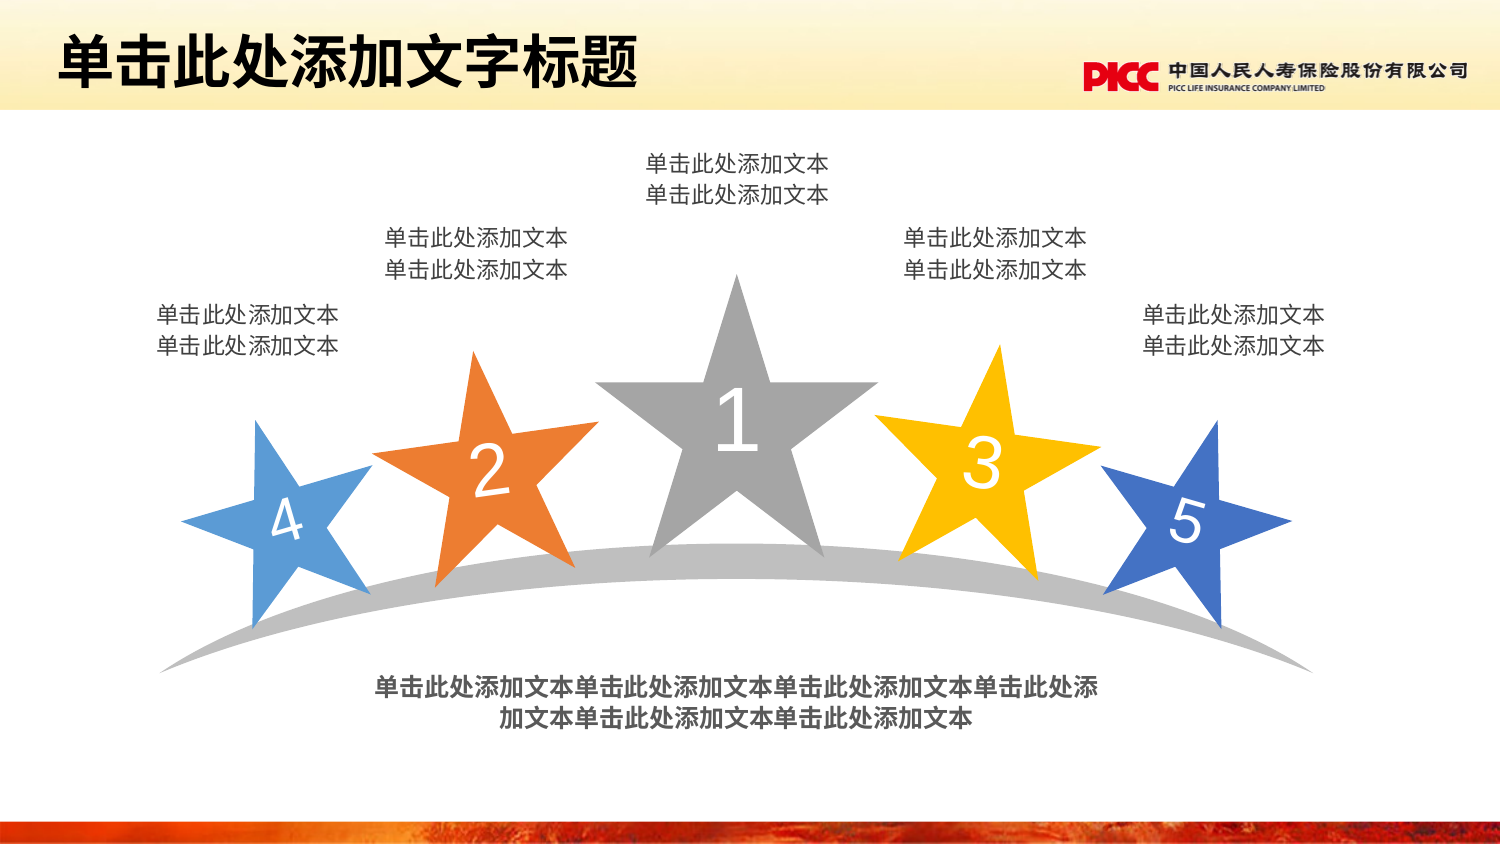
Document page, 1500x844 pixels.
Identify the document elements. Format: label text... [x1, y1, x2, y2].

text_box 单击此处添加文本 单击此处添加文本 [872, 212, 1120, 290]
text_box 单击此处添加文本 单击此处添加文本 [1110, 289, 1358, 367]
text_box [462, 350, 502, 416]
text_box 单击此处添加文本 单击此处添加文本 [125, 289, 372, 367]
text_box 4 [240, 465, 328, 570]
text_box [180, 465, 373, 630]
text_box [371, 421, 599, 588]
picture [0, 822, 1500, 844]
text_box [1185, 419, 1219, 479]
text_box 1 [696, 352, 778, 478]
text_box 2 [446, 408, 532, 523]
picture [0, 0, 1500, 109]
text_box [712, 274, 761, 352]
text_box [874, 414, 1102, 582]
text_box 单击此处添加文本 单击此处添加文本 [353, 212, 600, 290]
text_box [971, 344, 1011, 409]
text_box [254, 420, 288, 479]
text_box 单击此处添加文本单击此处添加文本单击此处添加文本单击此处添加文本单击此处添加文本单击此处添加文本 [357, 662, 1116, 740]
text_box 5 [1145, 465, 1233, 570]
text_box [594, 382, 879, 558]
text_box 3 [941, 402, 1027, 516]
text_box [1100, 465, 1293, 630]
text_box [159, 543, 1314, 674]
text_box 单击此处添加文本 单击此处添加文本 [614, 138, 861, 216]
